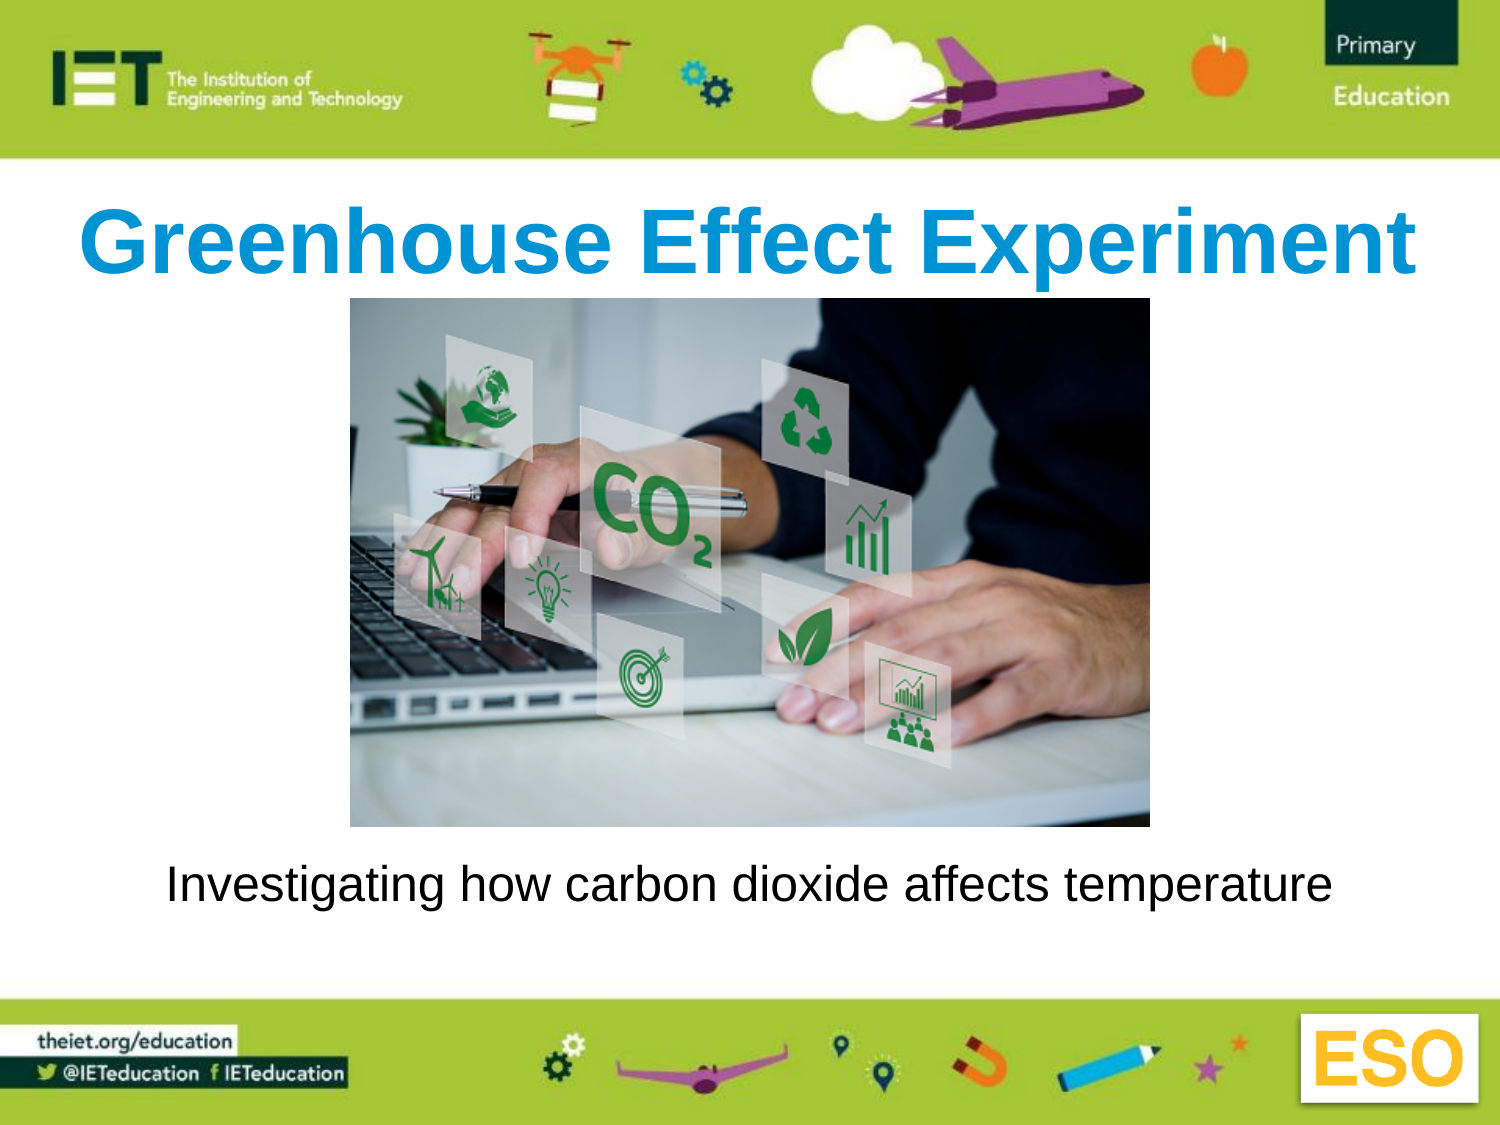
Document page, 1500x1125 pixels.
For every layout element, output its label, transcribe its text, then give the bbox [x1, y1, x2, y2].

picture [0, 0, 1500, 1125]
text_box Greenhouse Effect Experiment [30, 174, 1468, 299]
text_box Investigating how carbon dioxide affects temperature [122, 844, 1378, 919]
